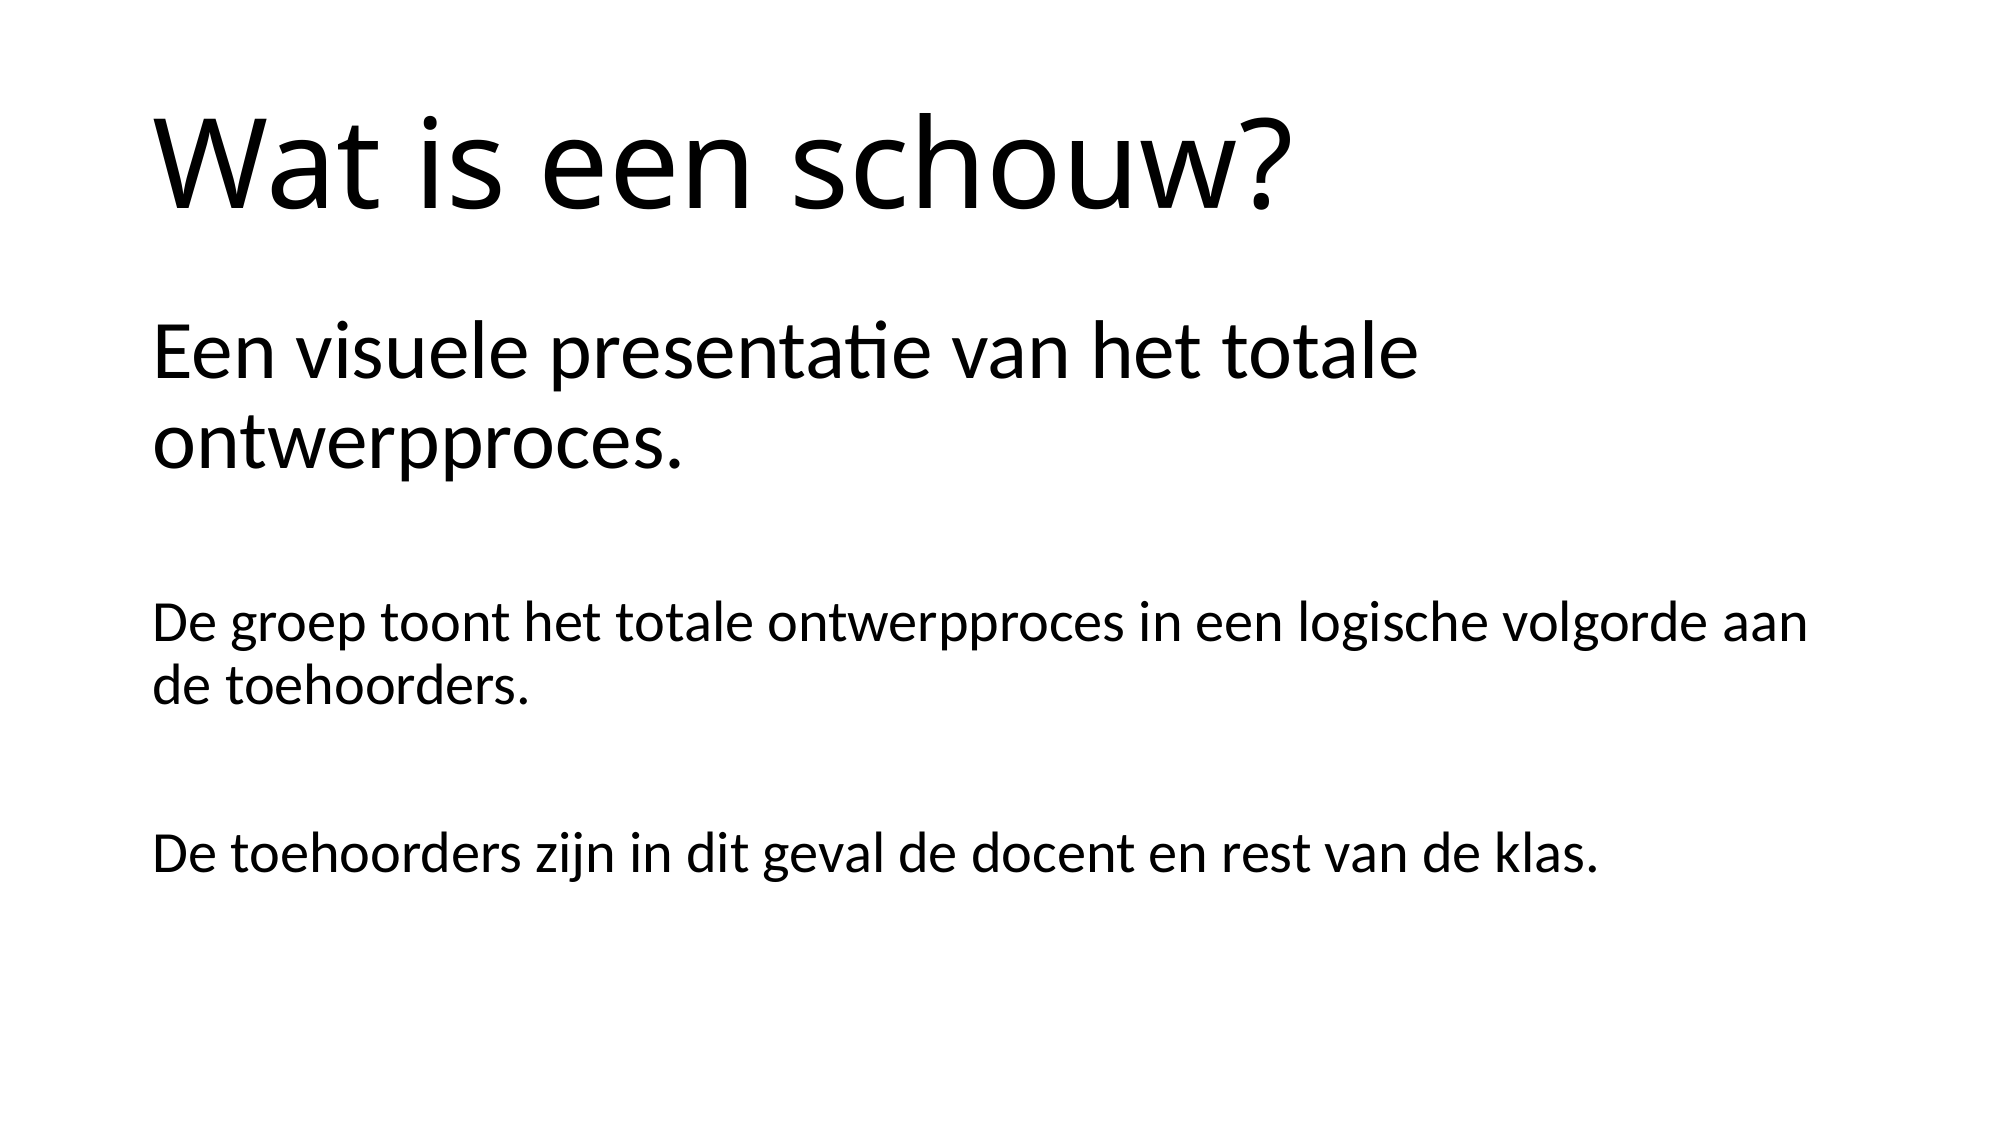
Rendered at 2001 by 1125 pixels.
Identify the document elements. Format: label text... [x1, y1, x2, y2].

list Een visuele presentatie van het totale ontwerpproces. De groep toont het totale ontwerpproces in een logische volgorde aan de toehoorders. De toehoorders zijn in dit geval de docent en rest van de klas. [137, 299, 1863, 1014]
title Wat is een schouw? [137, 59, 1863, 278]
